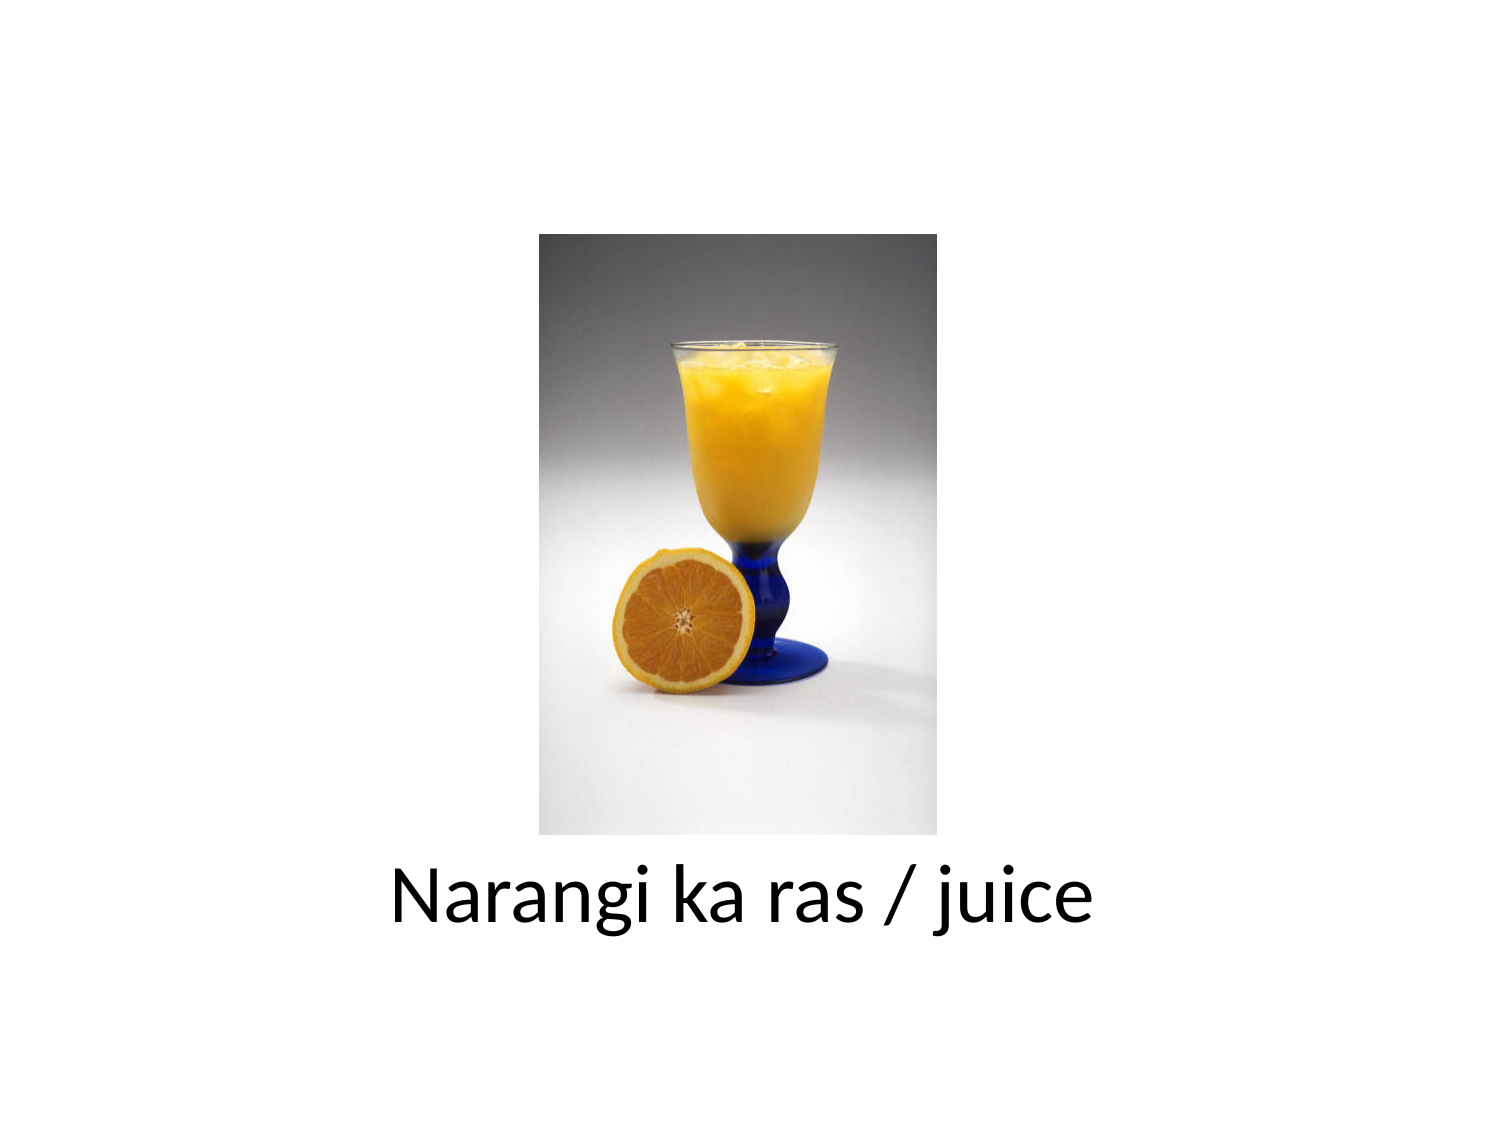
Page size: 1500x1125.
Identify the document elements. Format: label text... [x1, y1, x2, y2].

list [538, 234, 938, 835]
text_box Narangi ka ras / juice [374, 832, 1243, 947]
